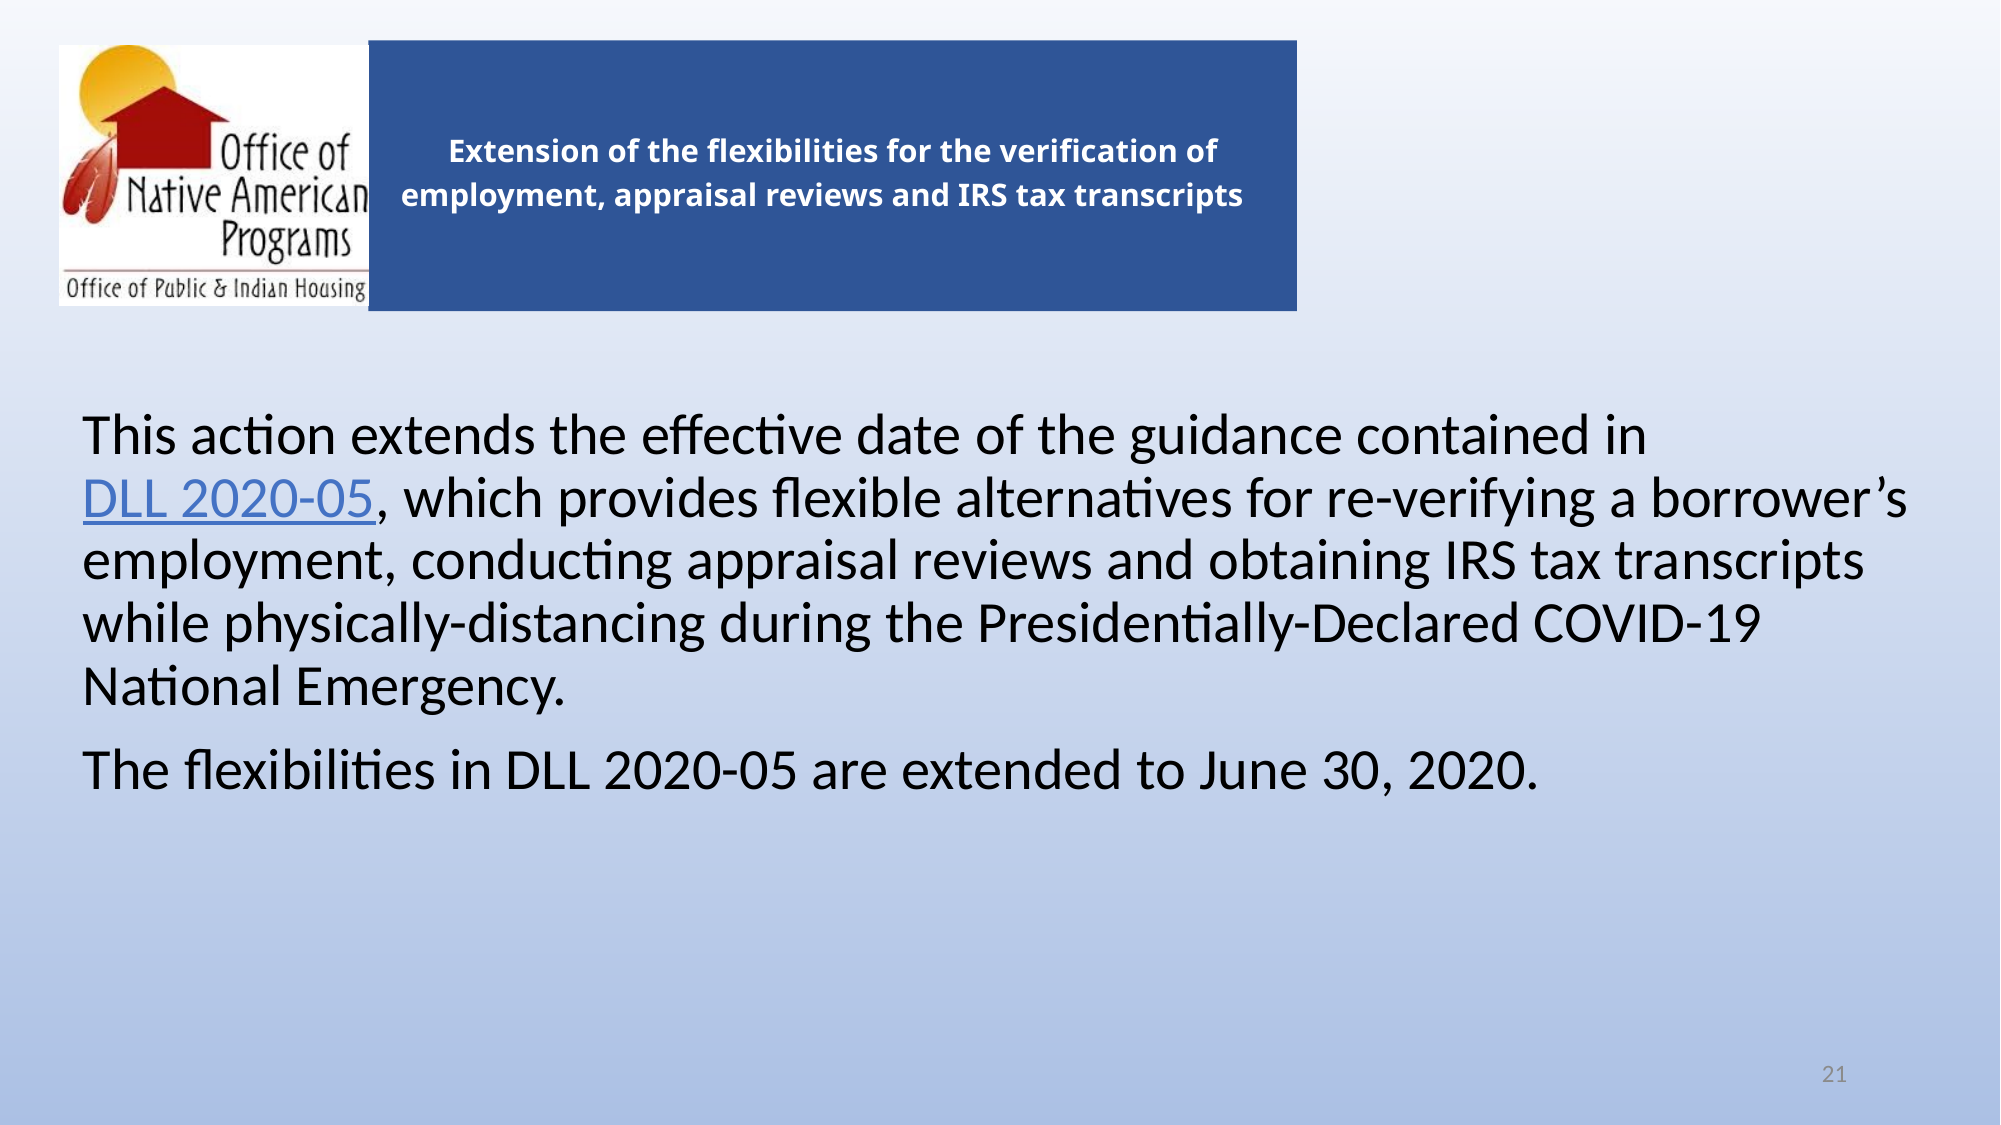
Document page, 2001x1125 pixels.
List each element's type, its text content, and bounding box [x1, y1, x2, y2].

picture [59, 45, 369, 306]
slide_number 21 [1412, 1042, 1863, 1103]
title Extension of the flexibilities for the verification of employment, appraisal reviews and IRS tax transcripts [368, 40, 1297, 305]
list This action extends the effective date of the guidance contained in DLL 2020-05, which provides flexible alternatives for re-verifying a borrower’s employment, conducting appraisal reviews and obtaining IRS tax transcripts while physically-distancing during the Presidentially-Declared COVID-19 National Emergency. The flexibilities in DLL 2020-05 are extended to June 30, 2020. [67, 305, 1941, 1040]
